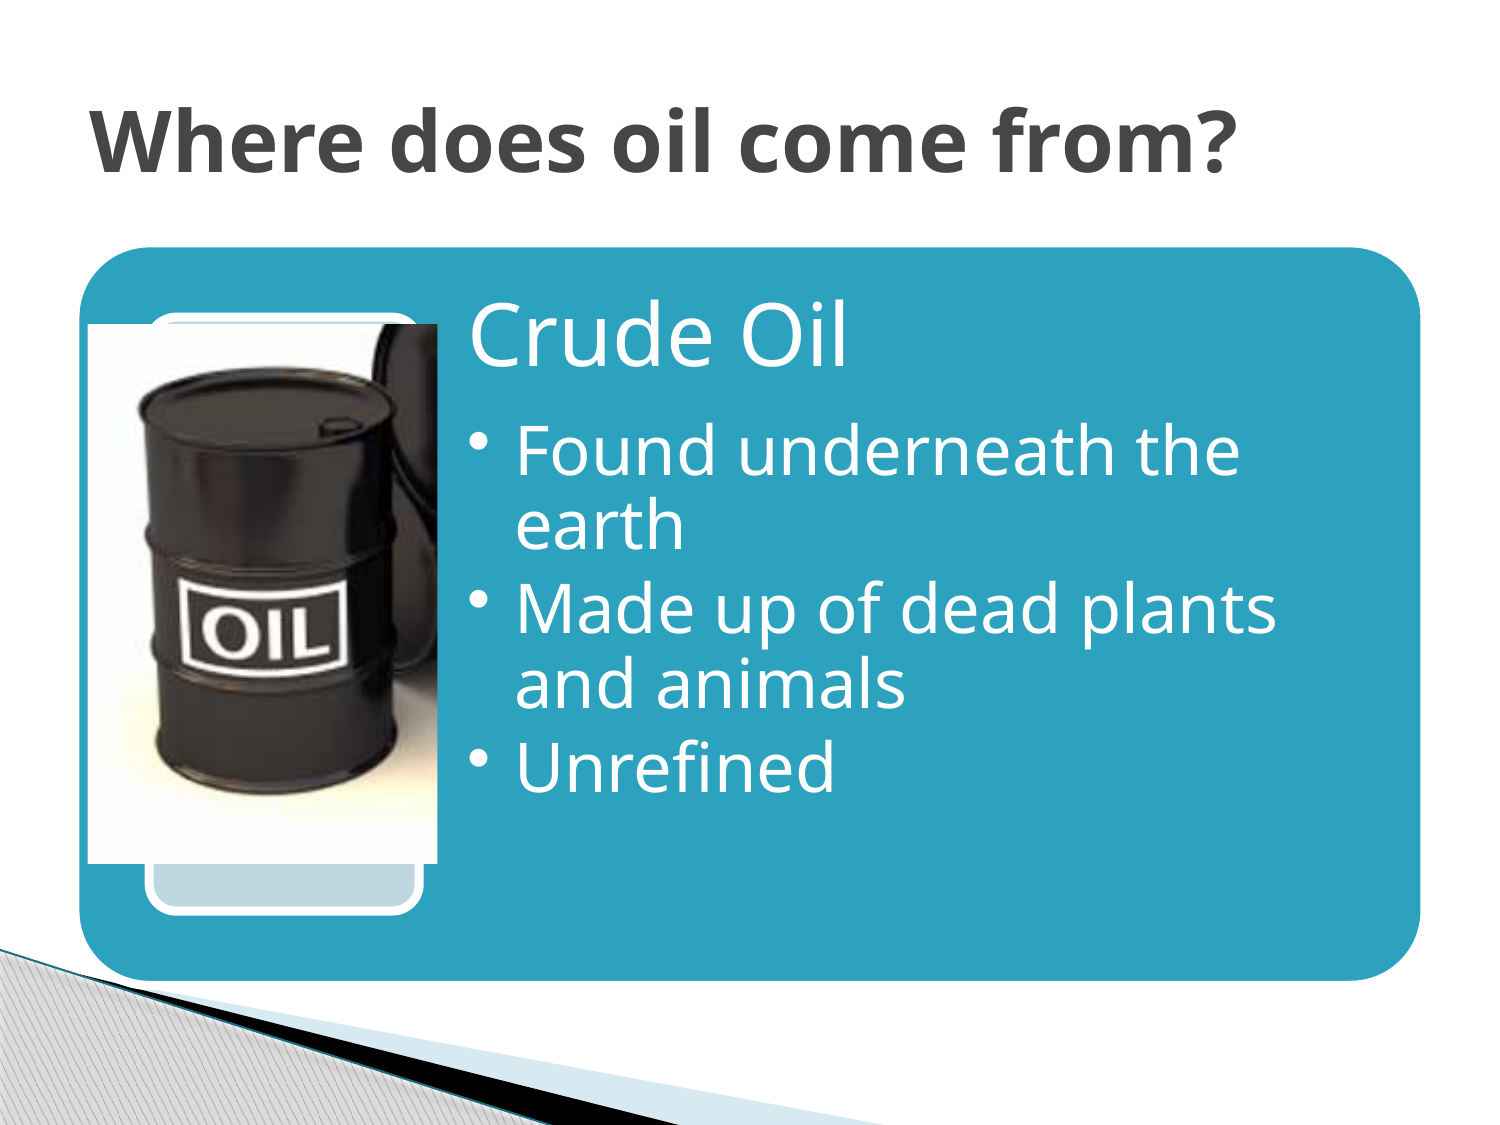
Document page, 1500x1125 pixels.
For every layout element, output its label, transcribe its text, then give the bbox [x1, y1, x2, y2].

title Where does oil come from? [75, 45, 1425, 233]
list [74, 242, 1426, 986]
picture [87, 324, 438, 864]
